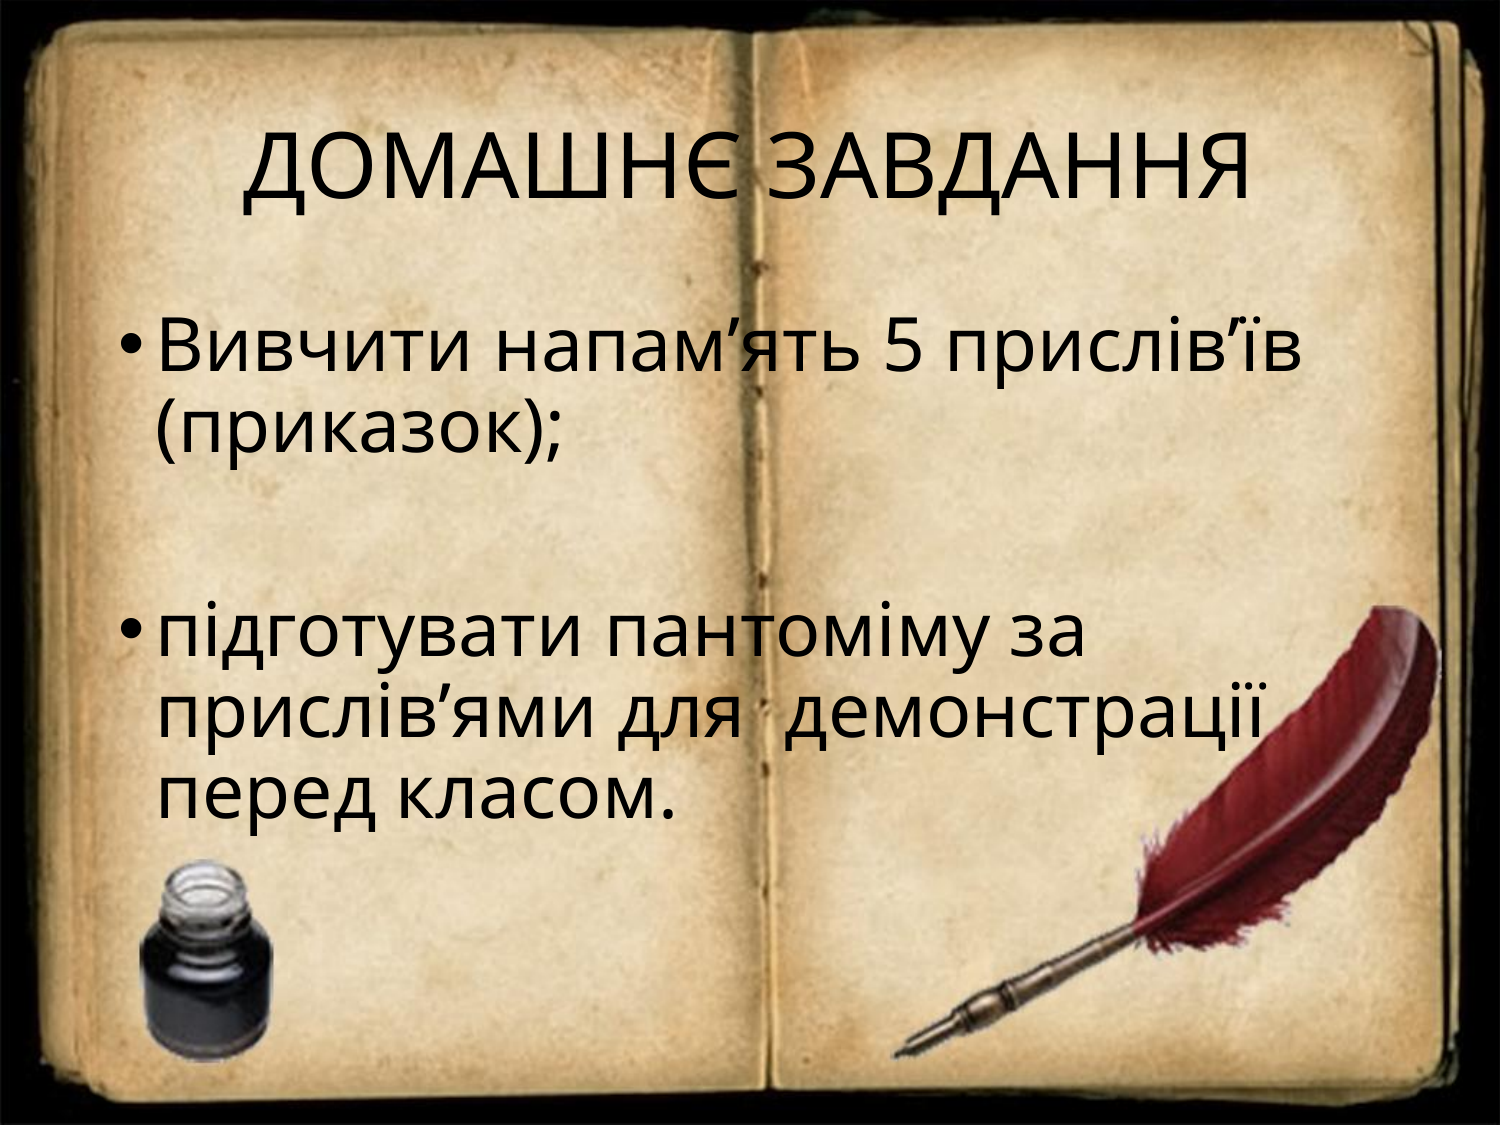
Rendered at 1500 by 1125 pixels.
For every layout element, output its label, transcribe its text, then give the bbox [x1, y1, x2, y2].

list Вивчити напам’ять 5 прислів’їв (приказок); підготувати пантоміму за прислів’ями для демонстрації перед класом. [103, 299, 1397, 1014]
title ДОМАШНЄ ЗАВДАННЯ [103, 59, 1397, 278]
picture [0, 0, 1500, 1125]
